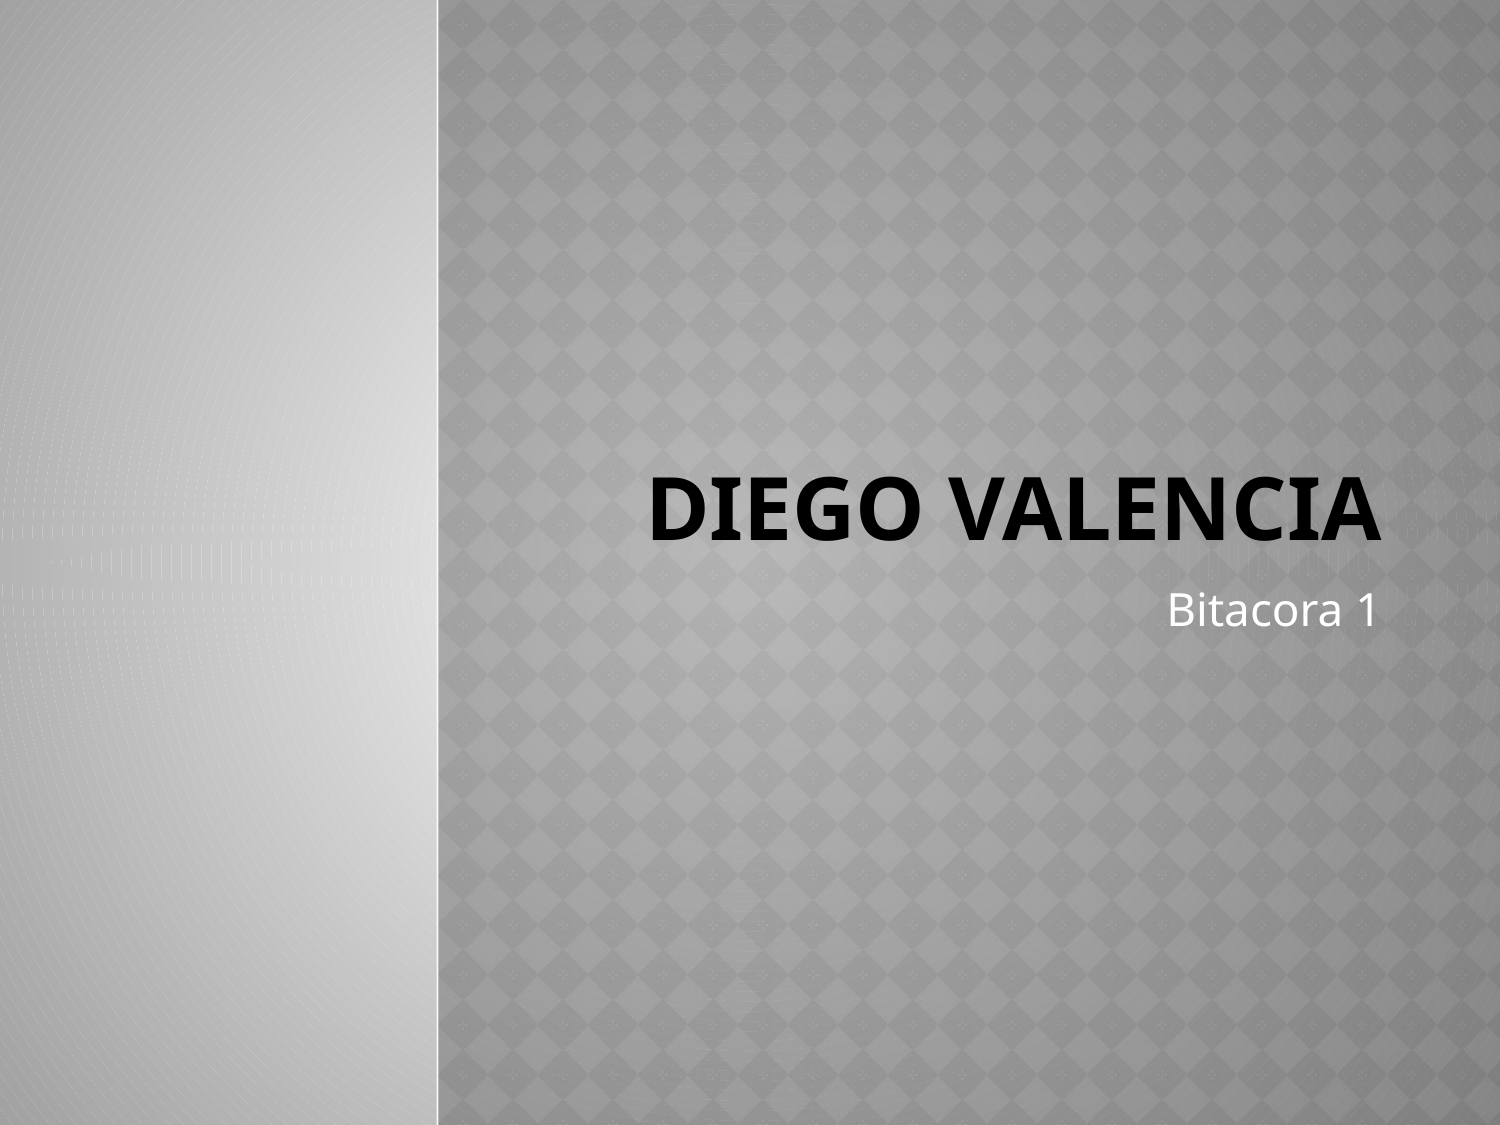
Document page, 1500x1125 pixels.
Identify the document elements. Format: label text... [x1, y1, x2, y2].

subtitle Bitacora 1 [550, 580, 1390, 762]
title Diego Valencia [552, 87, 1390, 558]
